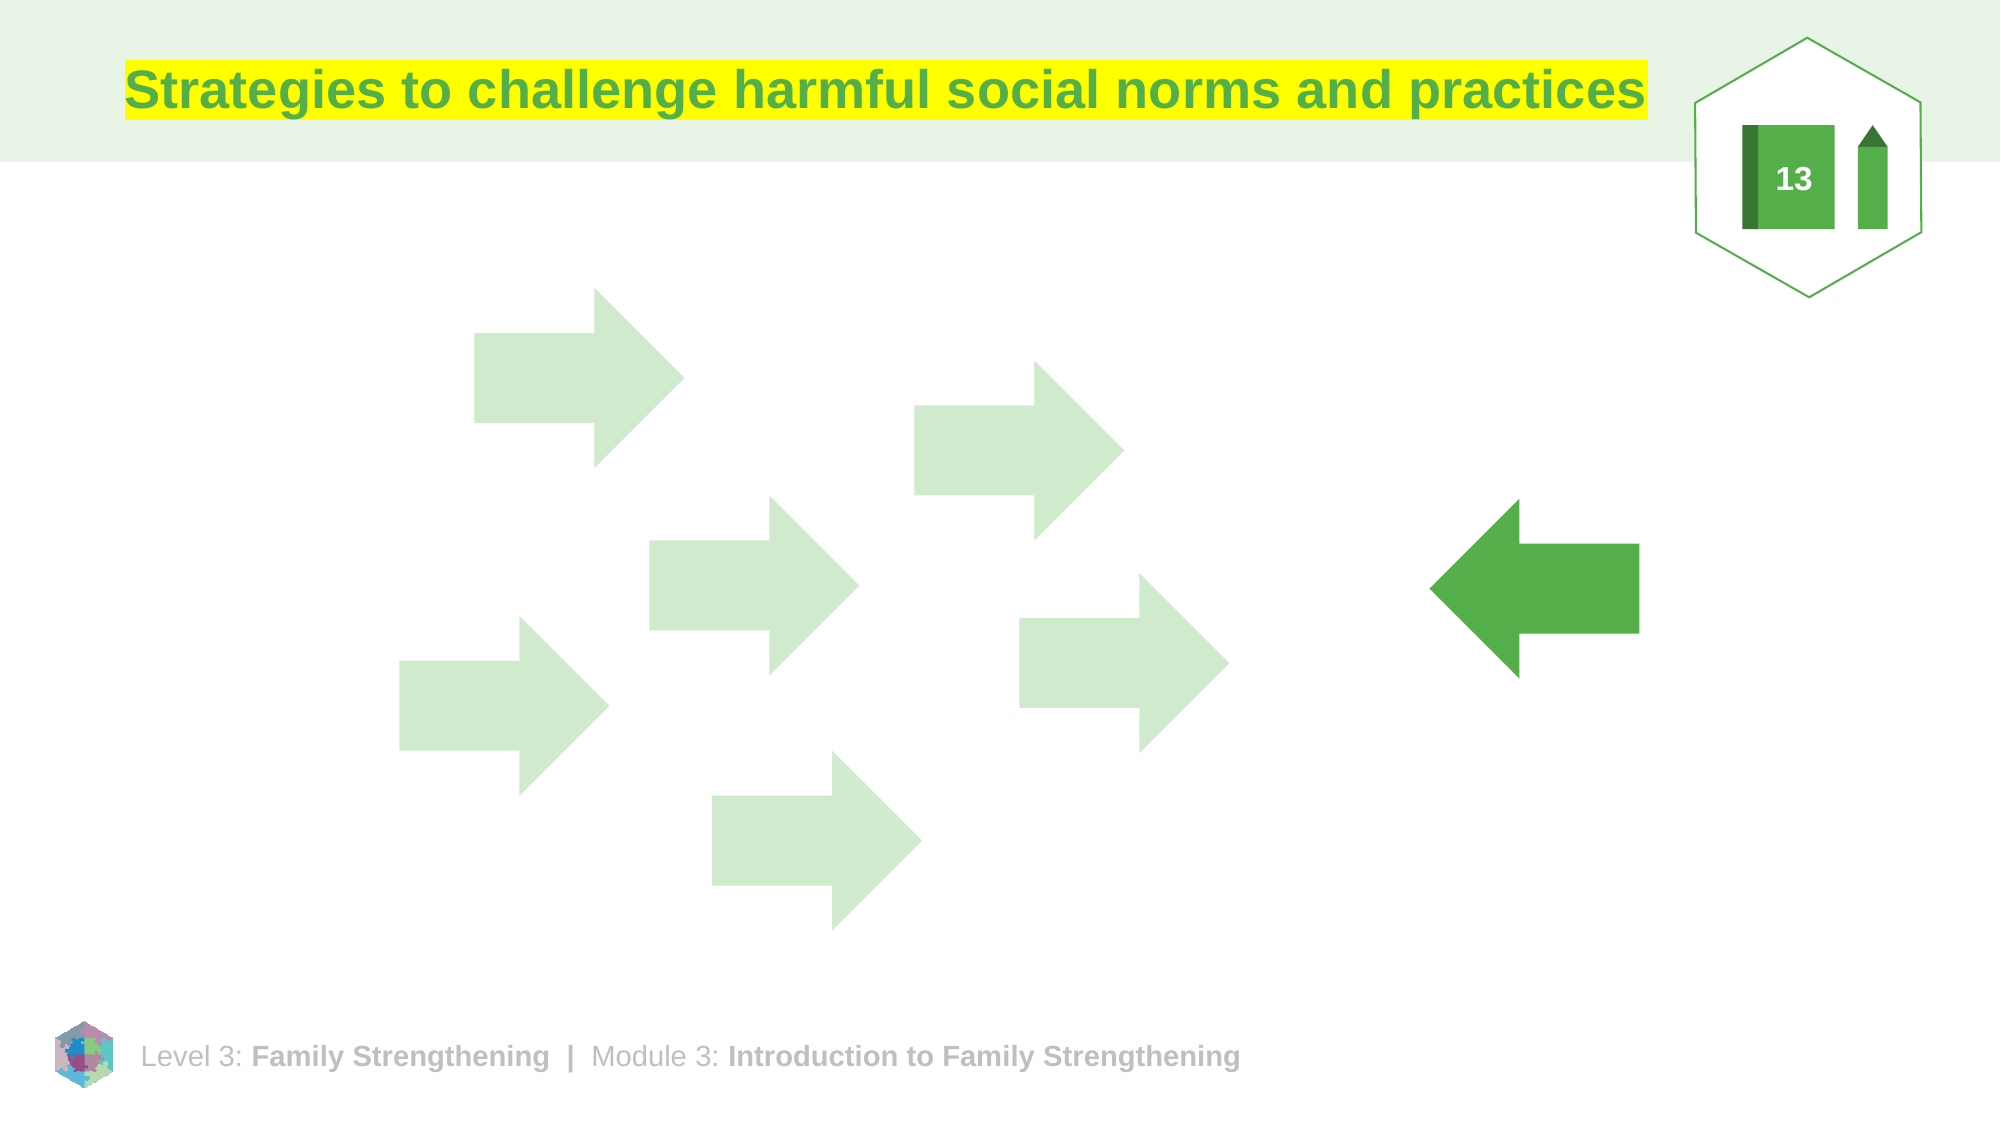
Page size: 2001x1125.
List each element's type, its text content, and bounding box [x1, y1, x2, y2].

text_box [1677, 55, 1939, 280]
title Strategies to challenge harmful social norms and practices [109, 19, 1835, 163]
picture [55, 1021, 113, 1088]
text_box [399, 288, 1640, 931]
